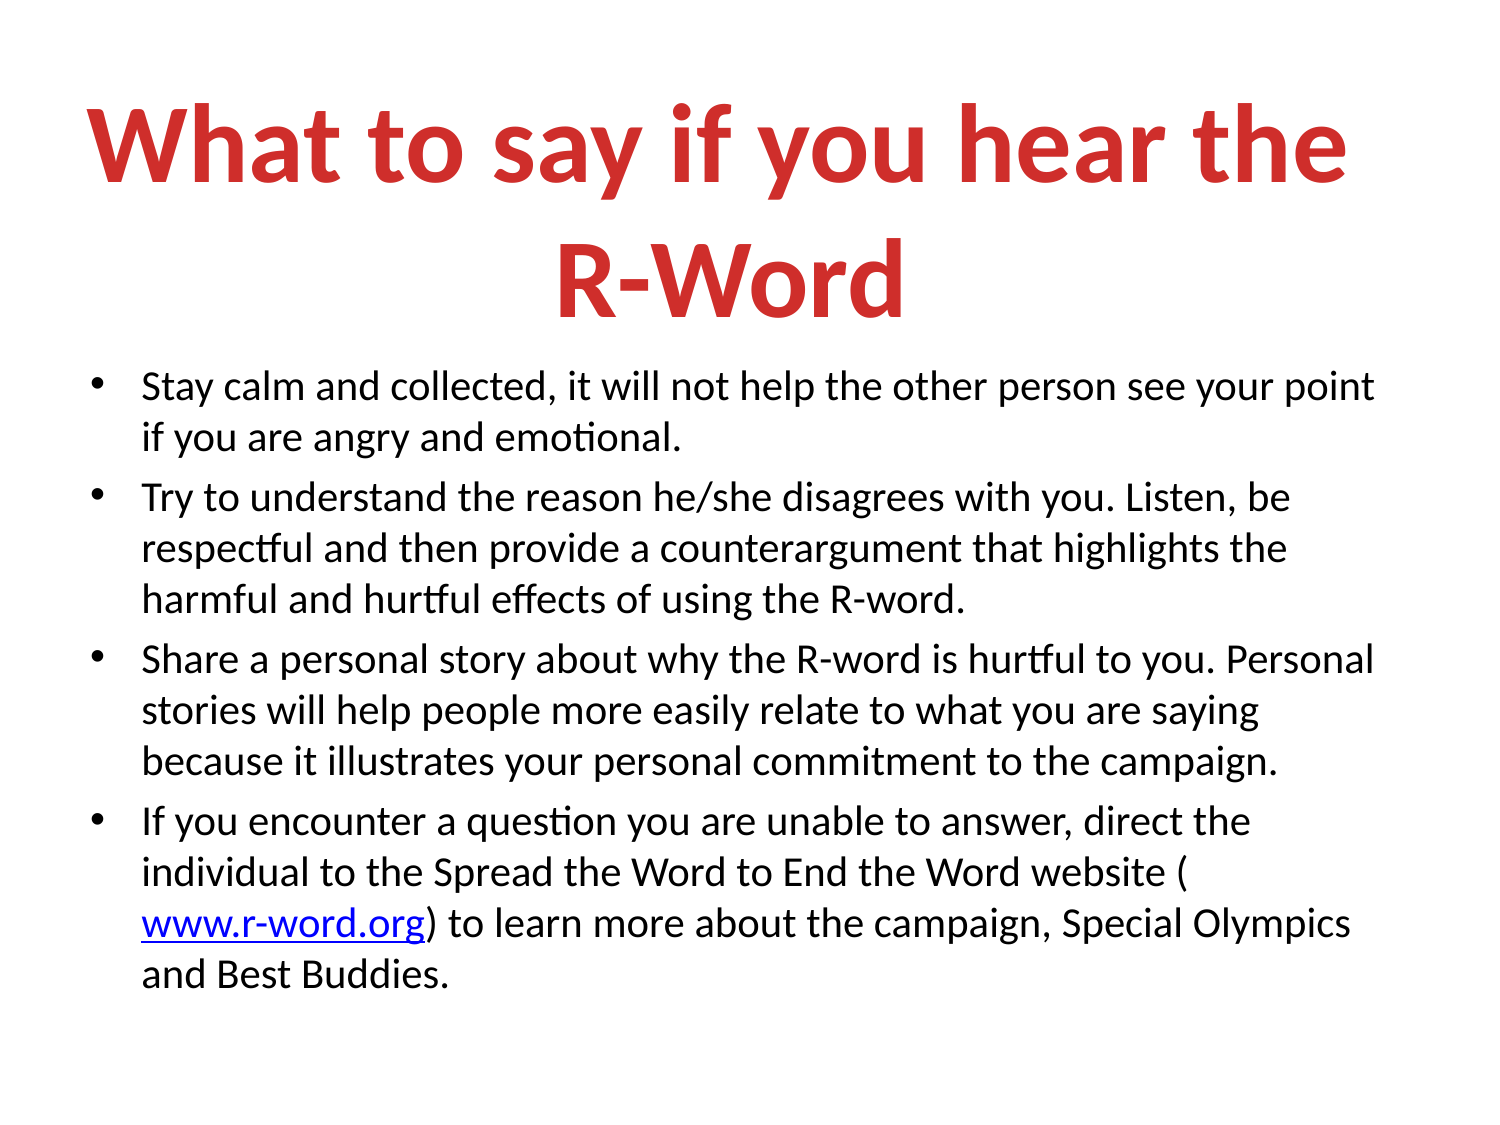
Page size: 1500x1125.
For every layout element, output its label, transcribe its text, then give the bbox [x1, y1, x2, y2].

text_box What to say if you hear the R-Word [71, 62, 1391, 348]
list Stay calm and collected, it will not help the other person see your point if you are angry and emotional. Try to understand the reason he/she disagrees with you. Listen, be respectful and then provide a counterargument that highlights the harmful and hurtful effects of using the R-word. Share a personal story about why the R-word is hurtful to you. Personal stories will help people more easily relate to what you are saying because it illustrates your personal commitment to the campaign. If you encounter a question you are unable to answer, direct the individual to the Spread the Word to End the Word website (www.r-word.org) to learn more about the campaign, Special Olympics and Best Buddies. [75, 350, 1413, 1005]
